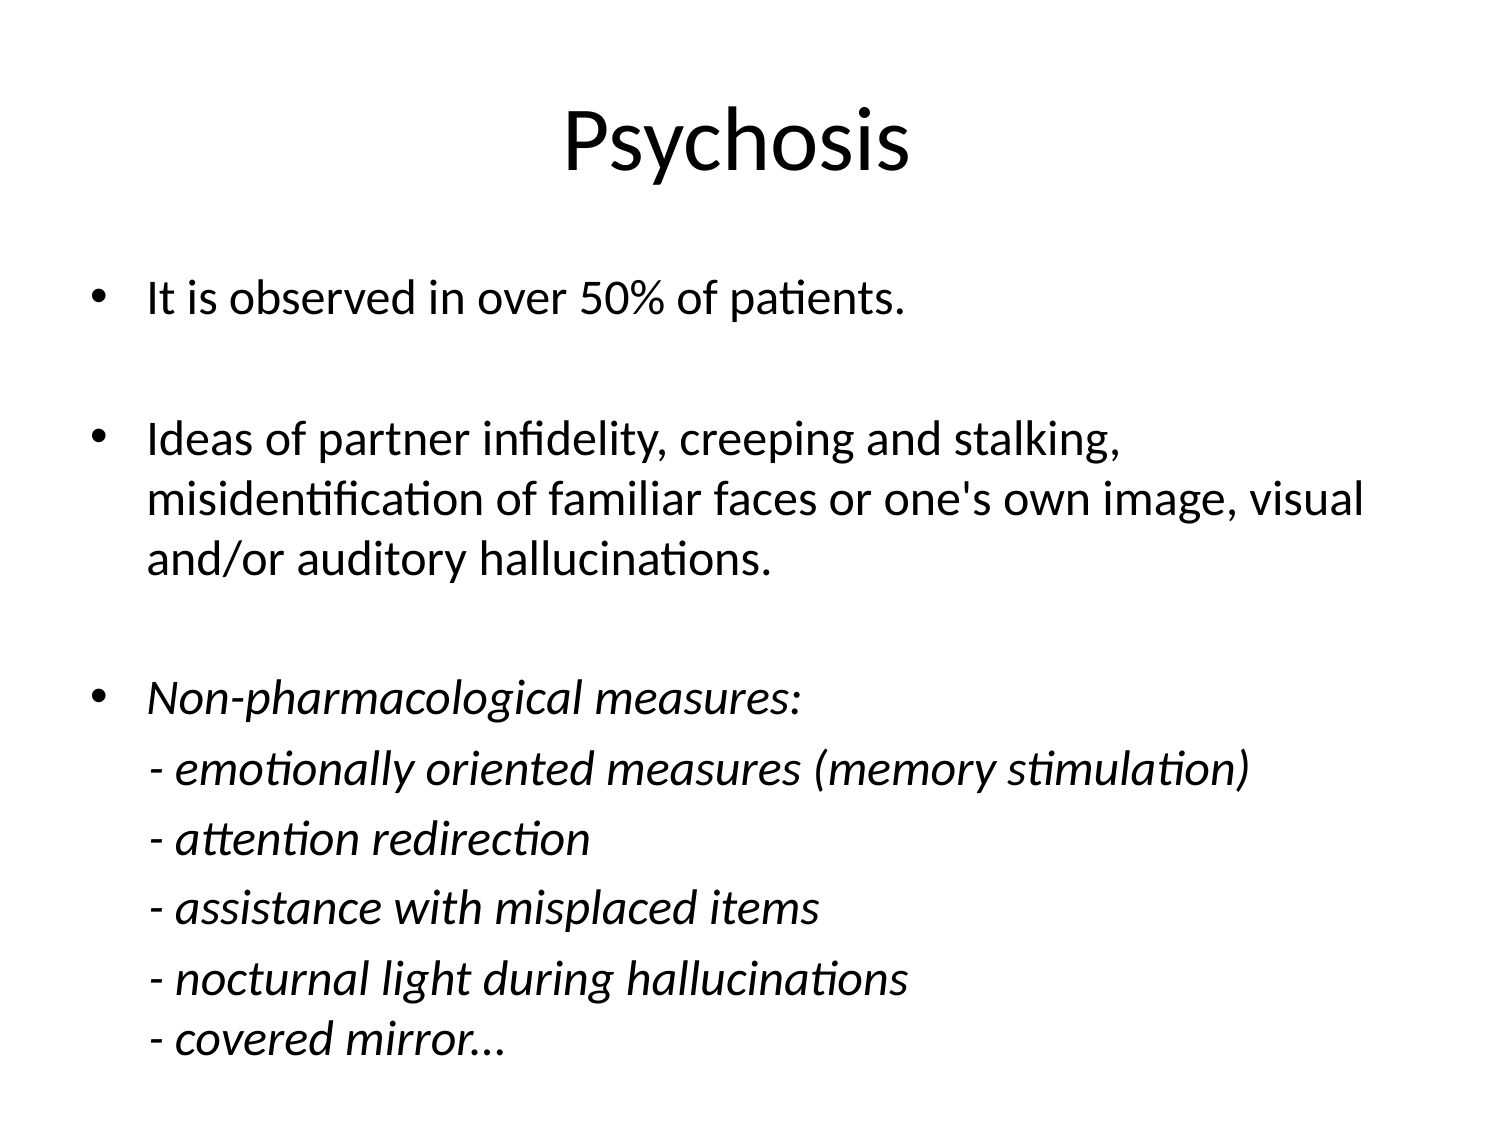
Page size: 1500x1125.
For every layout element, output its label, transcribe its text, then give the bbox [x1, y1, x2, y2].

list It is observed in over 50% of patients. Ideas of partner infidelity, creeping and stalking, misidentification of familiar faces or one's own image, visual and/or auditory hallucinations. Non-pharmacological measures: - emotionally oriented measures (memory stimulation) - attention redirection - assistance with misplaced items - nocturnal light during hallucinations - covered mirror... [75, 257, 1425, 1000]
title Psychosis [137, 62, 1338, 206]
